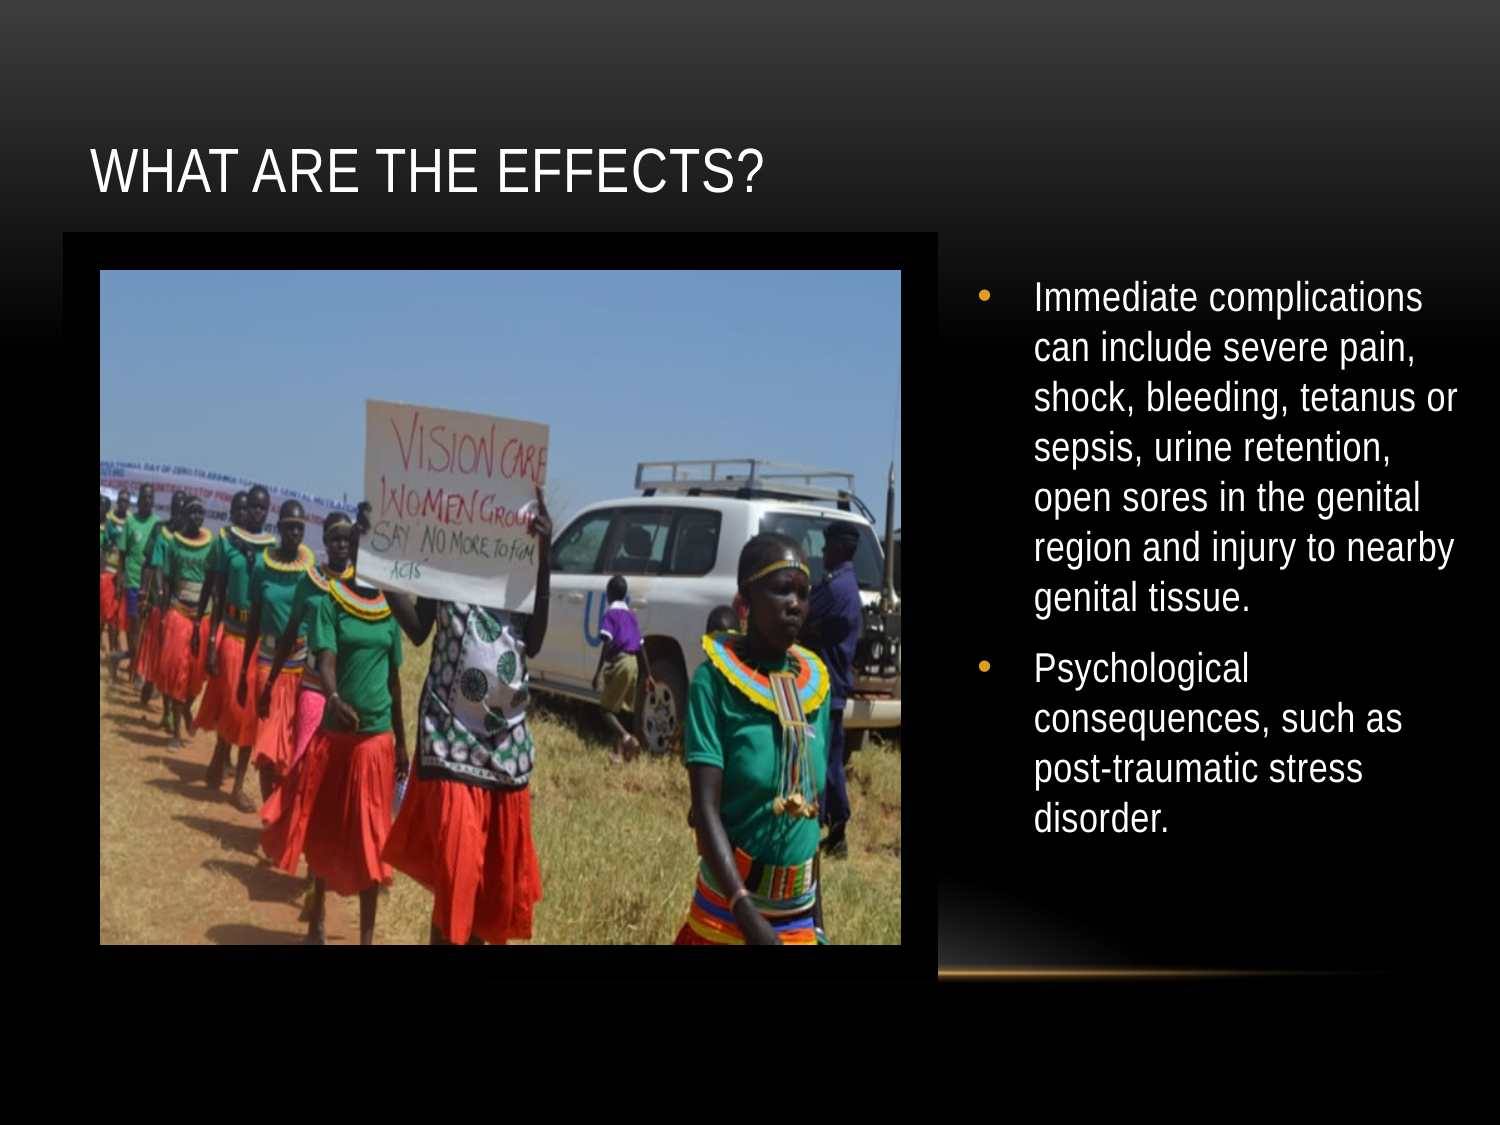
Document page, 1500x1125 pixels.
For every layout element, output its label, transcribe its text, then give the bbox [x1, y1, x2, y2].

picture [0, 0, 1500, 1125]
title What are the effects? [75, 24, 1375, 213]
list Immediate complications can include severe pain, shock, bleeding, tetanus or sepsis, urine retention, open sores in the genital region and injury to nearby genital tissue. Psychological consequences, such as post-traumatic stress disorder. [962, 262, 1488, 1000]
